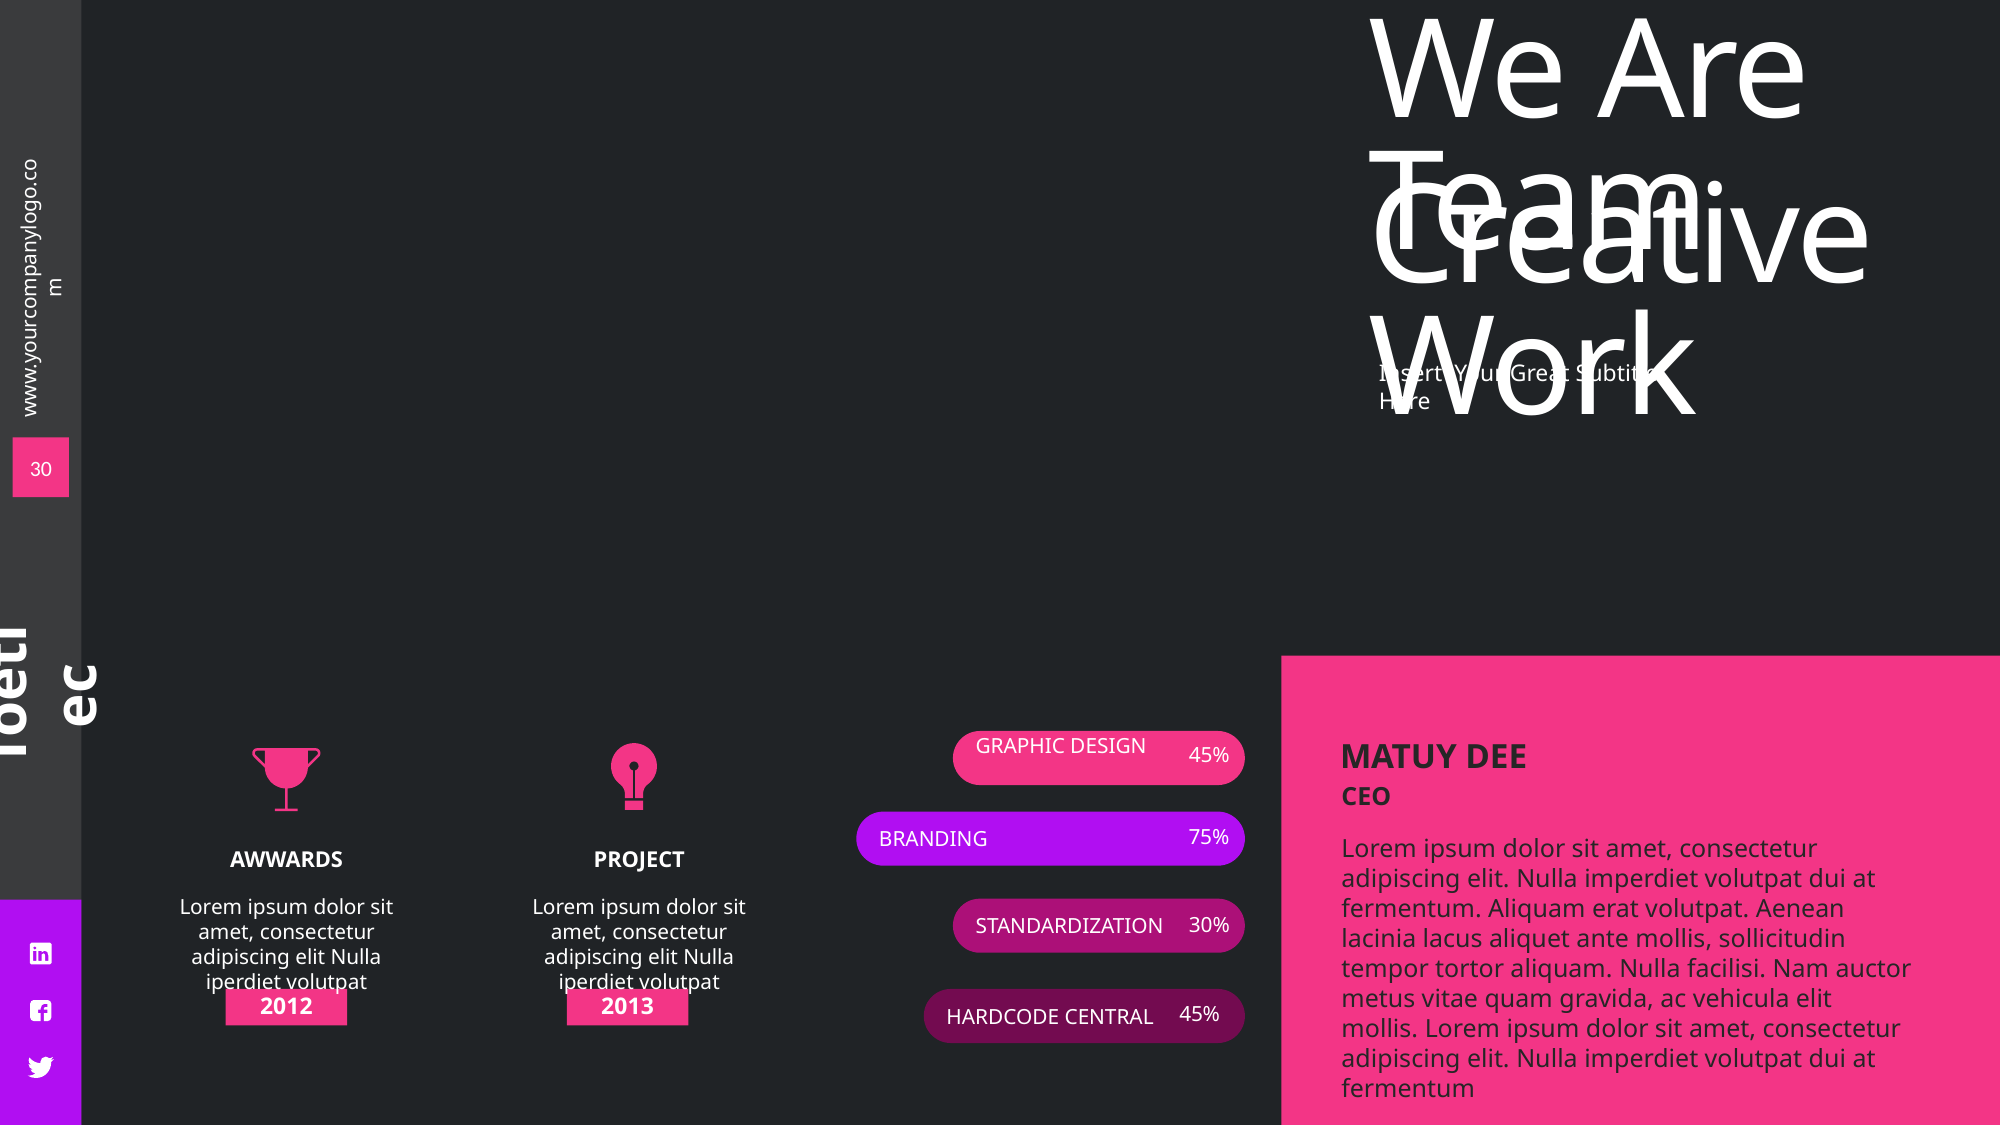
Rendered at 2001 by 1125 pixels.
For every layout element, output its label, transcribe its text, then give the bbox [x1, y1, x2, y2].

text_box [856, 730, 1245, 1044]
text_box [252, 748, 321, 812]
picture [77, 0, 1444, 656]
text_box Insert Your Great Subtitle Here [1444, 355, 1718, 422]
slide_number 30 [12, 437, 69, 498]
text_box PROJECT [542, 838, 736, 880]
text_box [611, 743, 657, 810]
text_box Team Work [1444, 200, 1928, 355]
text_box [1280, 655, 2000, 1125]
text_box Lorem ipsum dolor sit amet, consectetur adipiscing elit. Nulla imperdiet volutpat dui at fermentum. Aliquam erat volutpat. Aenean lacinia lacus aliquet ante mollis, sollicitudin tempor tortor aliquam. Nulla facilisi. Nam auctor metus vitae quam gravida, ac vehicula elit mollis. Lorem ipsum dolor sit amet, consectetur adipiscing elit. Nulla imperdiet volutpat dui at fermentum [1326, 825, 1928, 1110]
text_box Lorem ipsum dolor sit amet, consectetur adipiscing elit Nulla iperdiet volutpat [141, 886, 432, 1001]
text_box Lorem ipsum dolor sit amet, consectetur adipiscing elit Nulla iperdiet volutpat [494, 886, 785, 1001]
text_box MATUY DEE [1325, 721, 1610, 789]
text_box 2012 [225, 1001, 348, 1026]
text_box We Are Creative [1444, 67, 1928, 200]
text_box CEO [1326, 772, 1536, 818]
text_box 2013 [566, 1001, 689, 1026]
text_box AWWARDS [189, 838, 384, 880]
